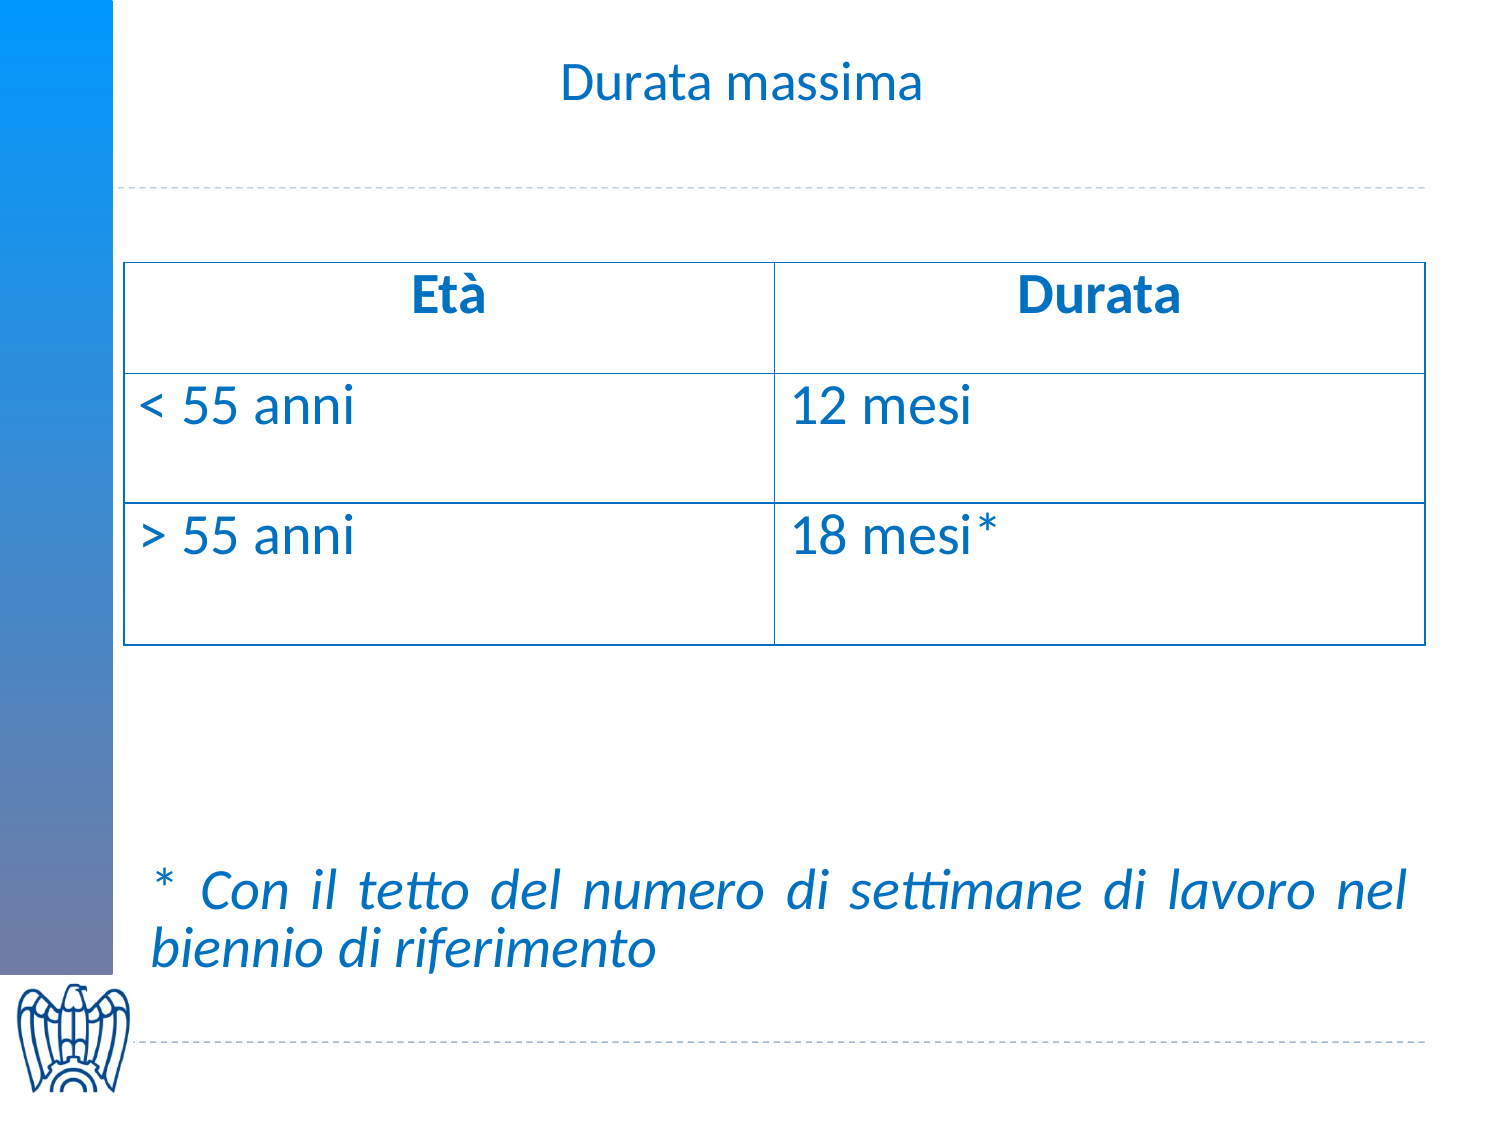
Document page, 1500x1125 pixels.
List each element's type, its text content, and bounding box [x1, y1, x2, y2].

text_box [0, 0, 113, 974]
picture [0, 974, 134, 1113]
table_header * Con il tetto del numero di settimane di lavoro nel biennio di riferimento [136, 858, 1423, 989]
table_cell < 55 anni [125, 374, 774, 502]
table_header Età [125, 263, 774, 373]
table_cell 12 mesi [775, 374, 1424, 502]
table_cell > 55 anni [125, 504, 774, 644]
title Durata massima [113, 37, 1425, 188]
table_header Durata [775, 263, 1424, 373]
table_cell 18 mesi* [775, 504, 1424, 644]
